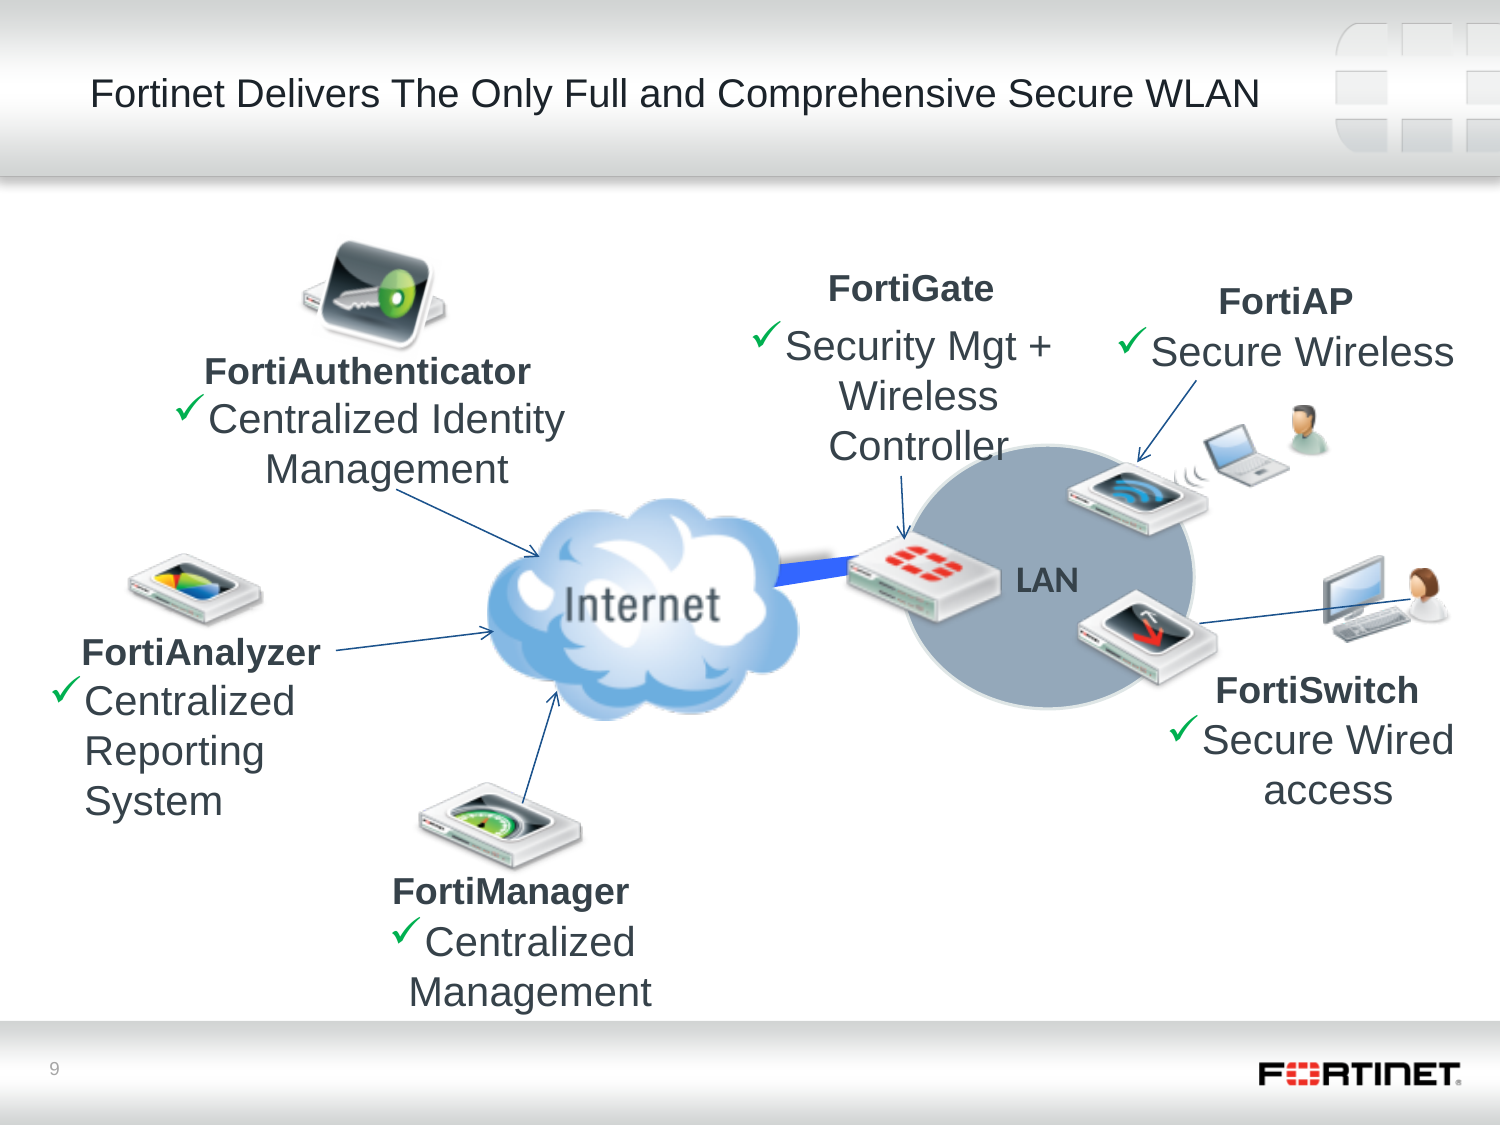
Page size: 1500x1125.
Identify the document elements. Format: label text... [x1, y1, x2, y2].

text_box LAN [919, 549, 1195, 709]
text_box FortiAnalyzer [66, 620, 336, 666]
picture [0, 0, 1500, 1125]
text_box FortiSwitch [1200, 658, 1435, 705]
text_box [705, 310, 1098, 540]
text_box FortiGate [813, 256, 1010, 309]
text_box Centralized Identity Management [135, 384, 603, 500]
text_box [287, 244, 459, 350]
text_box Centralized Management [299, 907, 726, 1022]
text_box Secure Wired access [1098, 705, 1500, 820]
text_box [337, 631, 495, 652]
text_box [1237, 598, 1324, 624]
text_box [804, 558, 826, 583]
text_box FortiAP [1191, 269, 1382, 315]
text_box Centralized Reporting System [33, 666, 412, 832]
title Fortinet Delivers The Only Full and Comprehensive Secure WLAN [75, 45, 1500, 138]
text_box FortiManager [377, 859, 645, 907]
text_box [522, 690, 558, 804]
text_box FortiAuthenticator [189, 339, 547, 384]
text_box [395, 489, 540, 558]
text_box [1100, 317, 1500, 463]
